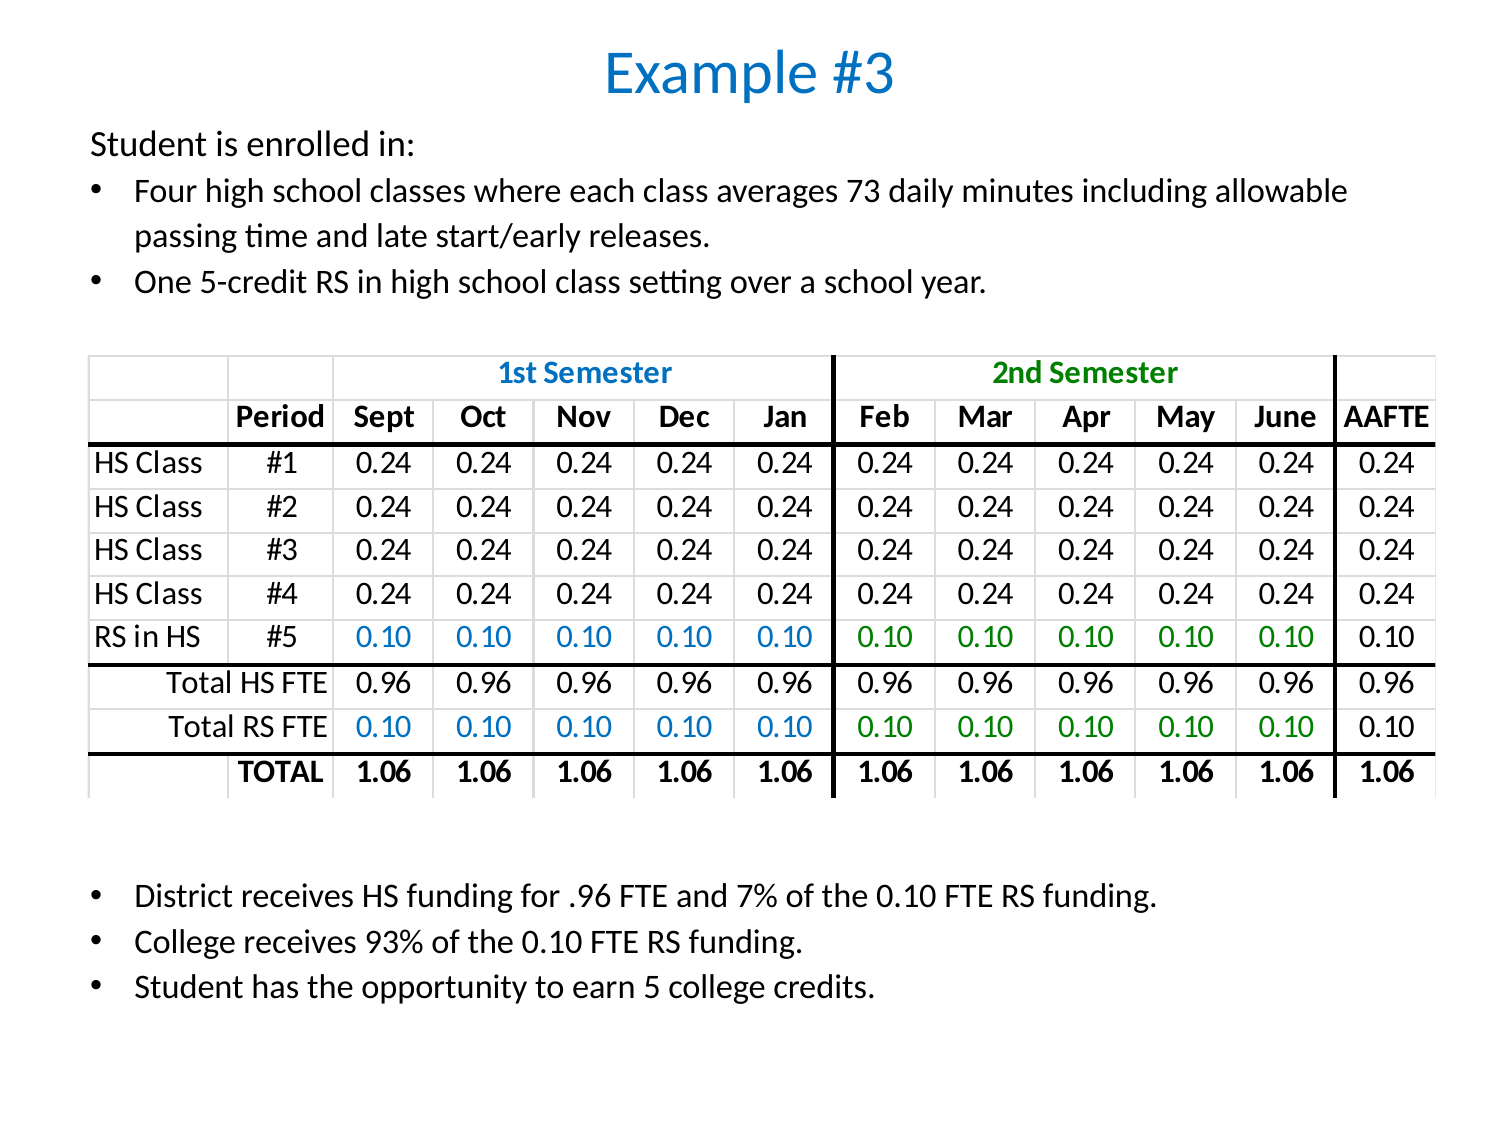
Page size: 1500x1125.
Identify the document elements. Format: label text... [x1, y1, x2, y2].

list Student is enrolled in: Four high school classes where each class averages 73 daily minutes including allowable passing time and late start/early releases. One 5-credit RS in high school class setting over a school year. District receives HS funding for .96 FTE and 7% of the 0.10 FTE RS funding. College receives 93% of the 0.10 FTE RS funding. Student has the opportunity to earn 5 college credits. [75, 112, 1450, 1025]
title Example #3 [75, 24, 1425, 112]
picture [87, 354, 1438, 801]
